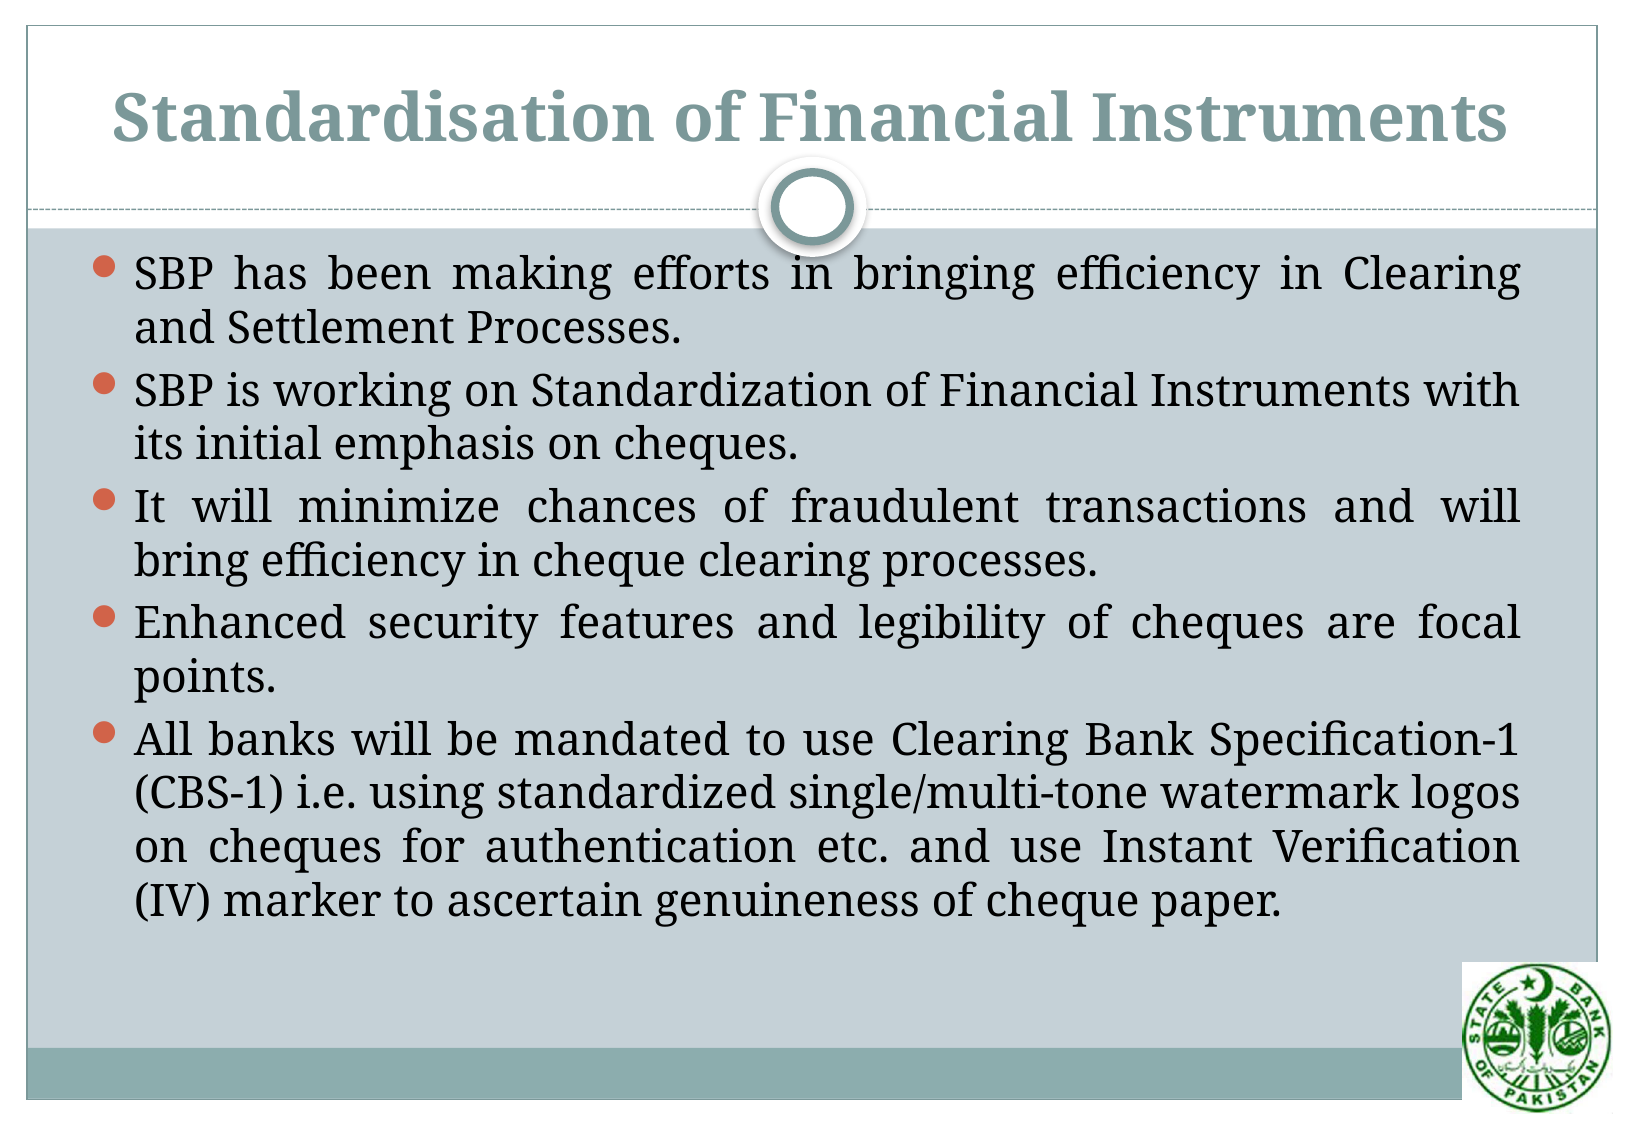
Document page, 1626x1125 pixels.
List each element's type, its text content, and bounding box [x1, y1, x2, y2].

list SBP has been making efforts in bringing efficiency in Clearing and Settlement Processes. SBP is working on Standardization of Financial Instruments with its initial emphasis on cheques. It will minimize chances of fraudulent transactions and will bring efficiency in cheque clearing processes. Enhanced security features and legibility of cheques are focal points. All banks will be mandated to use Clearing Bank Specification-1 (CBS-1) i.e. using standardized single/multi-tone watermark logos on cheques for authentication etc. and use Instant Verification (IV) marker to ascertain genuineness of cheque paper. [75, 237, 1538, 980]
picture [1462, 962, 1613, 1114]
title Standardisation of Financial Instruments [53, 37, 1571, 162]
